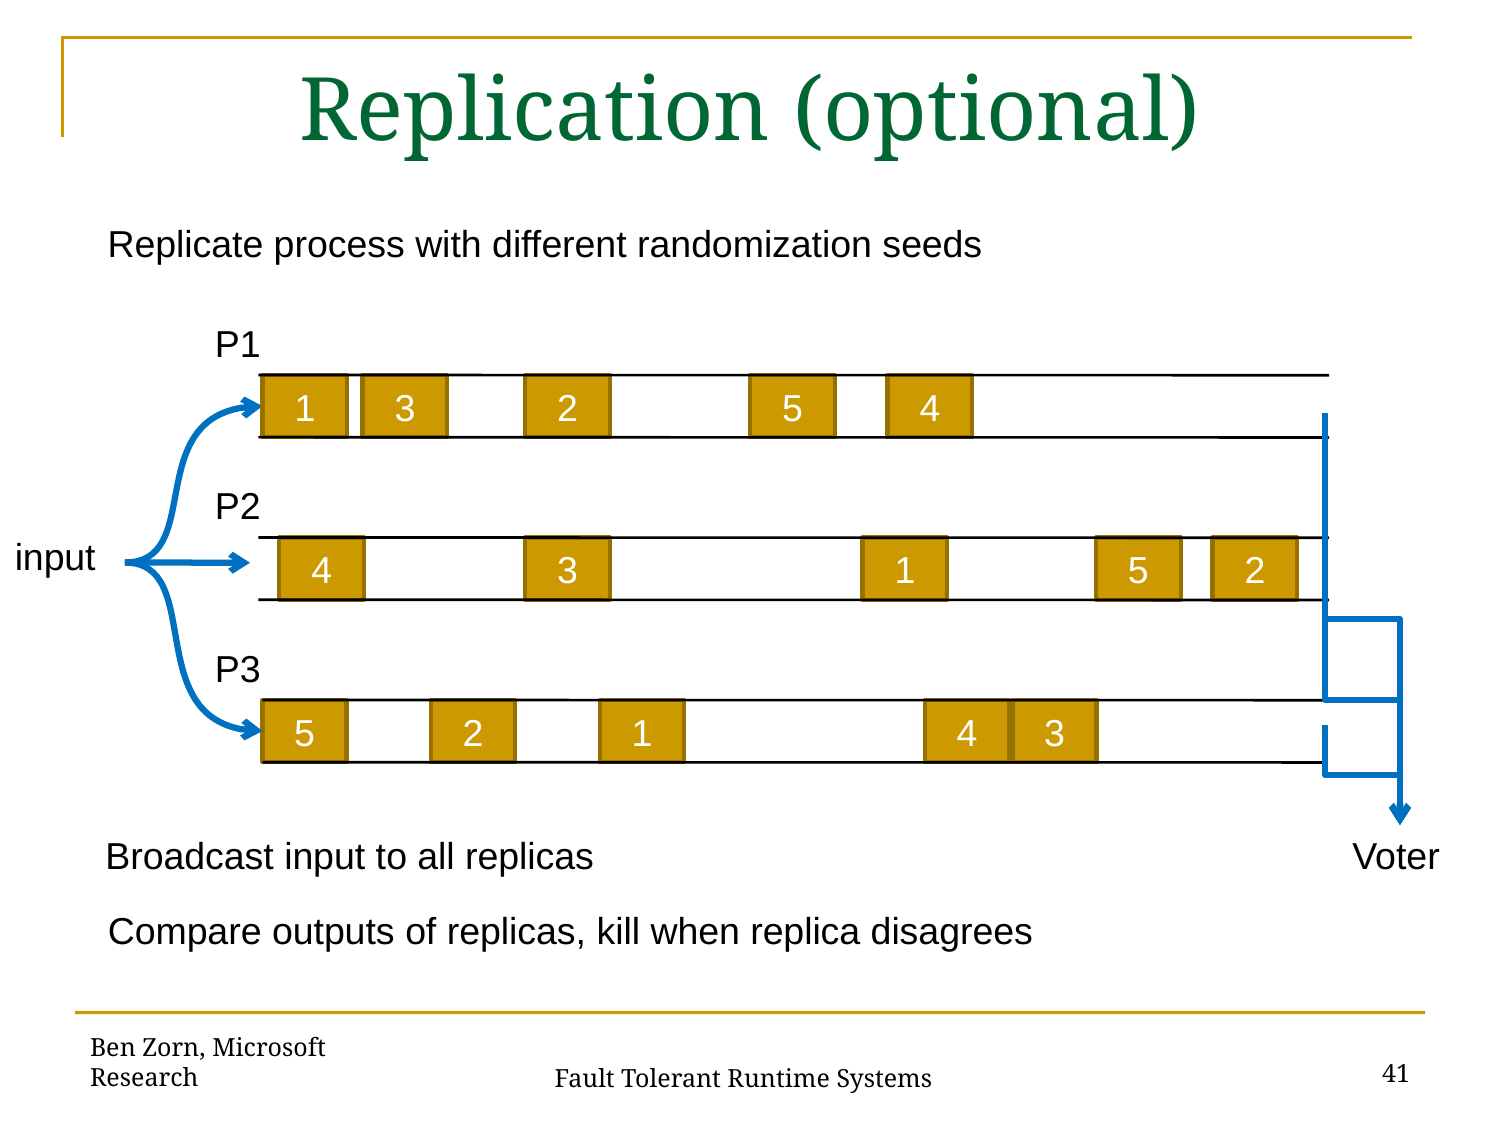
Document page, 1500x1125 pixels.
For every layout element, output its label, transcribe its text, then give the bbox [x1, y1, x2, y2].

text_box Replicate process with different randomization seeds [92, 212, 998, 273]
text_box Compare outputs of replicas, kill when replica disagrees [93, 899, 1049, 960]
slide_number 41 [1074, 1023, 1426, 1100]
title Replication (optional) [74, 45, 1426, 188]
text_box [0, 405, 263, 732]
footer Fault Tolerant Runtime Systems [449, 1024, 1038, 1101]
slide_number Ben Zorn, Microsoft Research [74, 1023, 426, 1100]
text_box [1324, 412, 1463, 886]
text_box P1 [200, 312, 289, 373]
text_box Broadcast input to all replicas [90, 824, 610, 885]
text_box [258, 374, 1330, 438]
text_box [199, 637, 1319, 763]
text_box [266, 474, 1319, 601]
